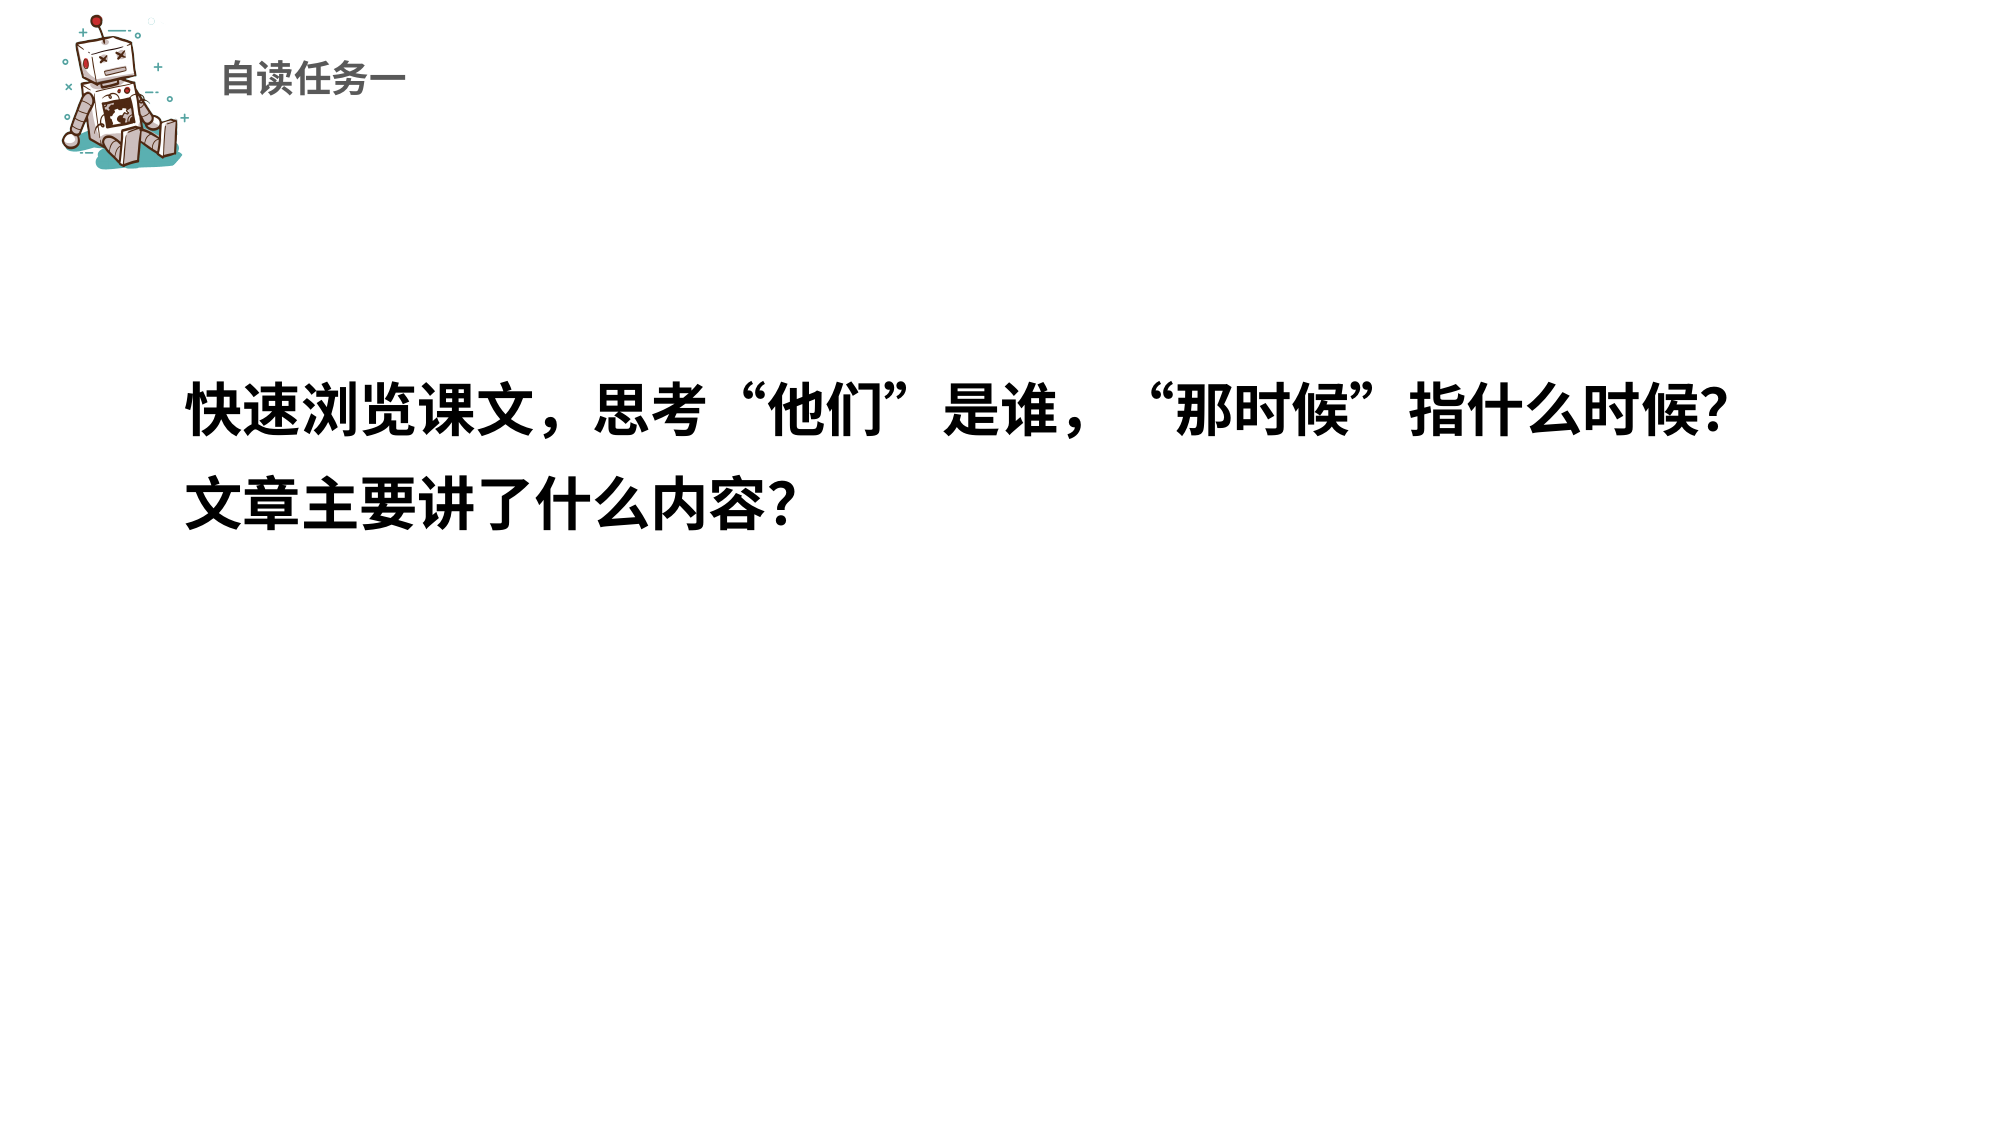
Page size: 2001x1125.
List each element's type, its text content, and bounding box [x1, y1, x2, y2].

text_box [32, 8, 201, 189]
text_box 快速浏览课文，思考“他们”是谁，“那时候”指什么时候？ 文章主要讲了什么内容？ [170, 340, 1773, 545]
text_box 自读任务一 [204, 47, 620, 108]
